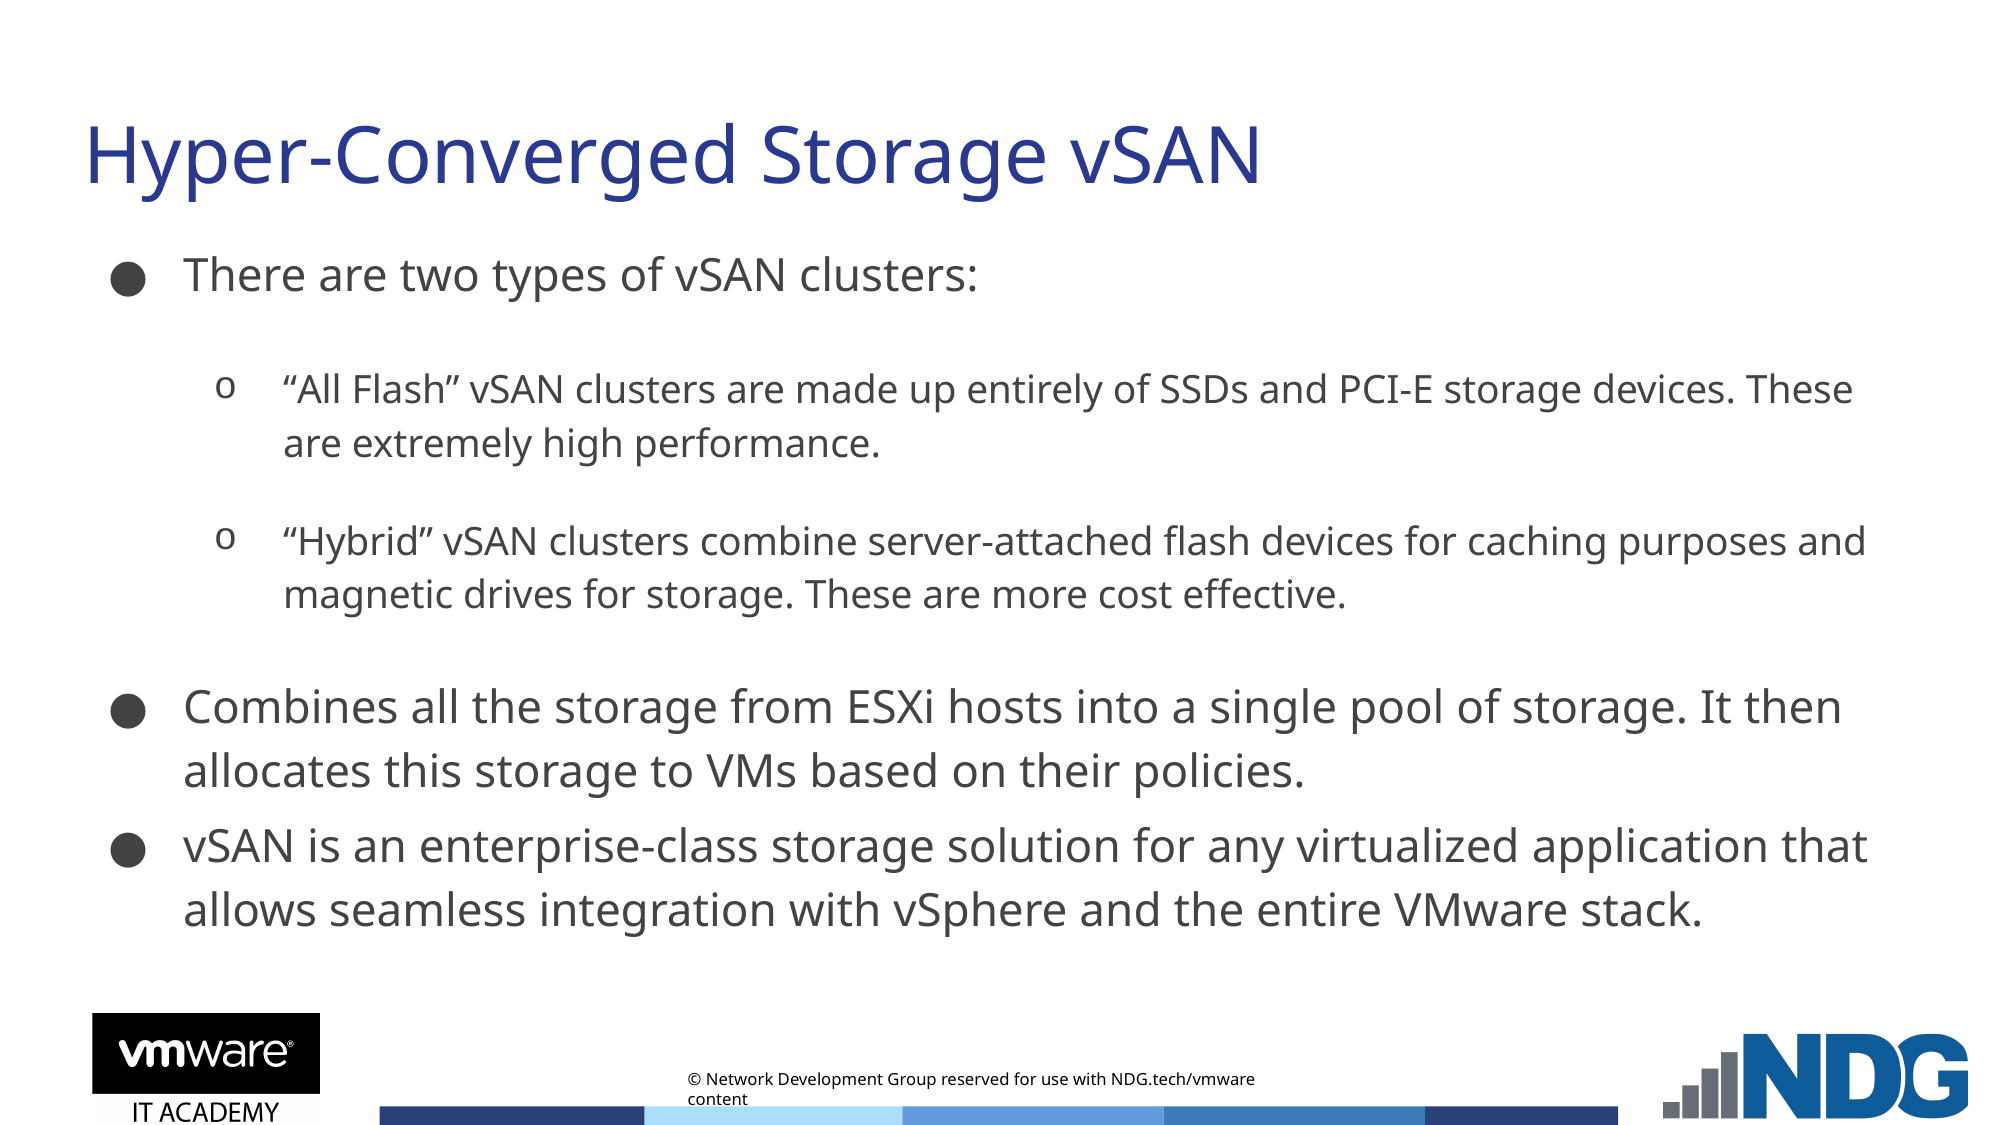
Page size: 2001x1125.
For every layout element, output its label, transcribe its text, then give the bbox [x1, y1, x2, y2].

picture [1648, 1026, 1984, 1125]
title Hyper-Converged Storage vSAN [68, 89, 1932, 222]
picture [92, 1013, 320, 1125]
list There are two types of vSAN clusters: “All Flash” vSAN clusters are made up entirely of SSDs and PCI-E storage devices. These are extremely high performance. “Hybrid” vSAN clusters combine server-attached flash devices for caching purposes and magnetic drives for storage. These are more cost effective. Combines all the storage from ESXi hosts into a single pool of storage. It then allocates this storage to VMs based on their policies. vSAN is an enterprise-class storage solution for any virtualized application that allows seamless integration with vSphere and the entire VMware stack. [68, 222, 1932, 953]
